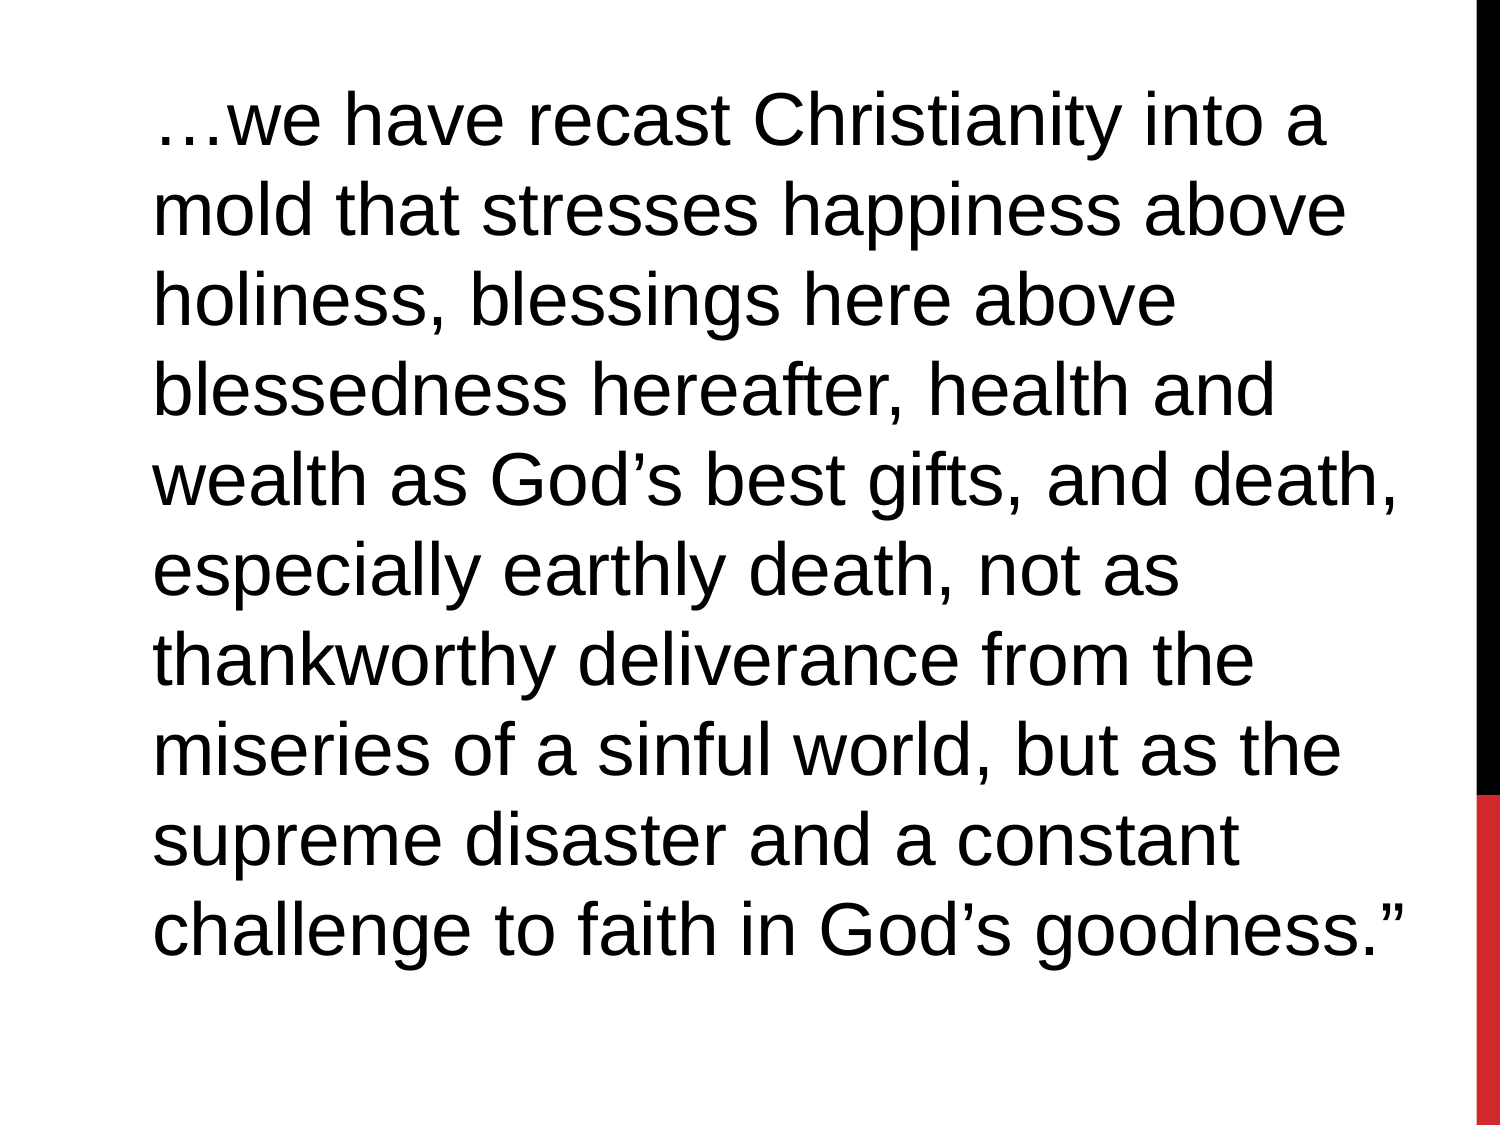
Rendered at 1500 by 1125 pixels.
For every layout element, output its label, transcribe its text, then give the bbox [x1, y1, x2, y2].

text_box …we have recast Christianity into a mold that stresses happiness above holiness, blessings here above blessedness hereafter, health and wealth as God’s best gifts, and death, especially earthly death, not as thankworthy deliverance from the miseries of a sinful world, but as the supreme disaster and a constant challenge to faith in God’s goodness.” [137, 63, 1450, 979]
